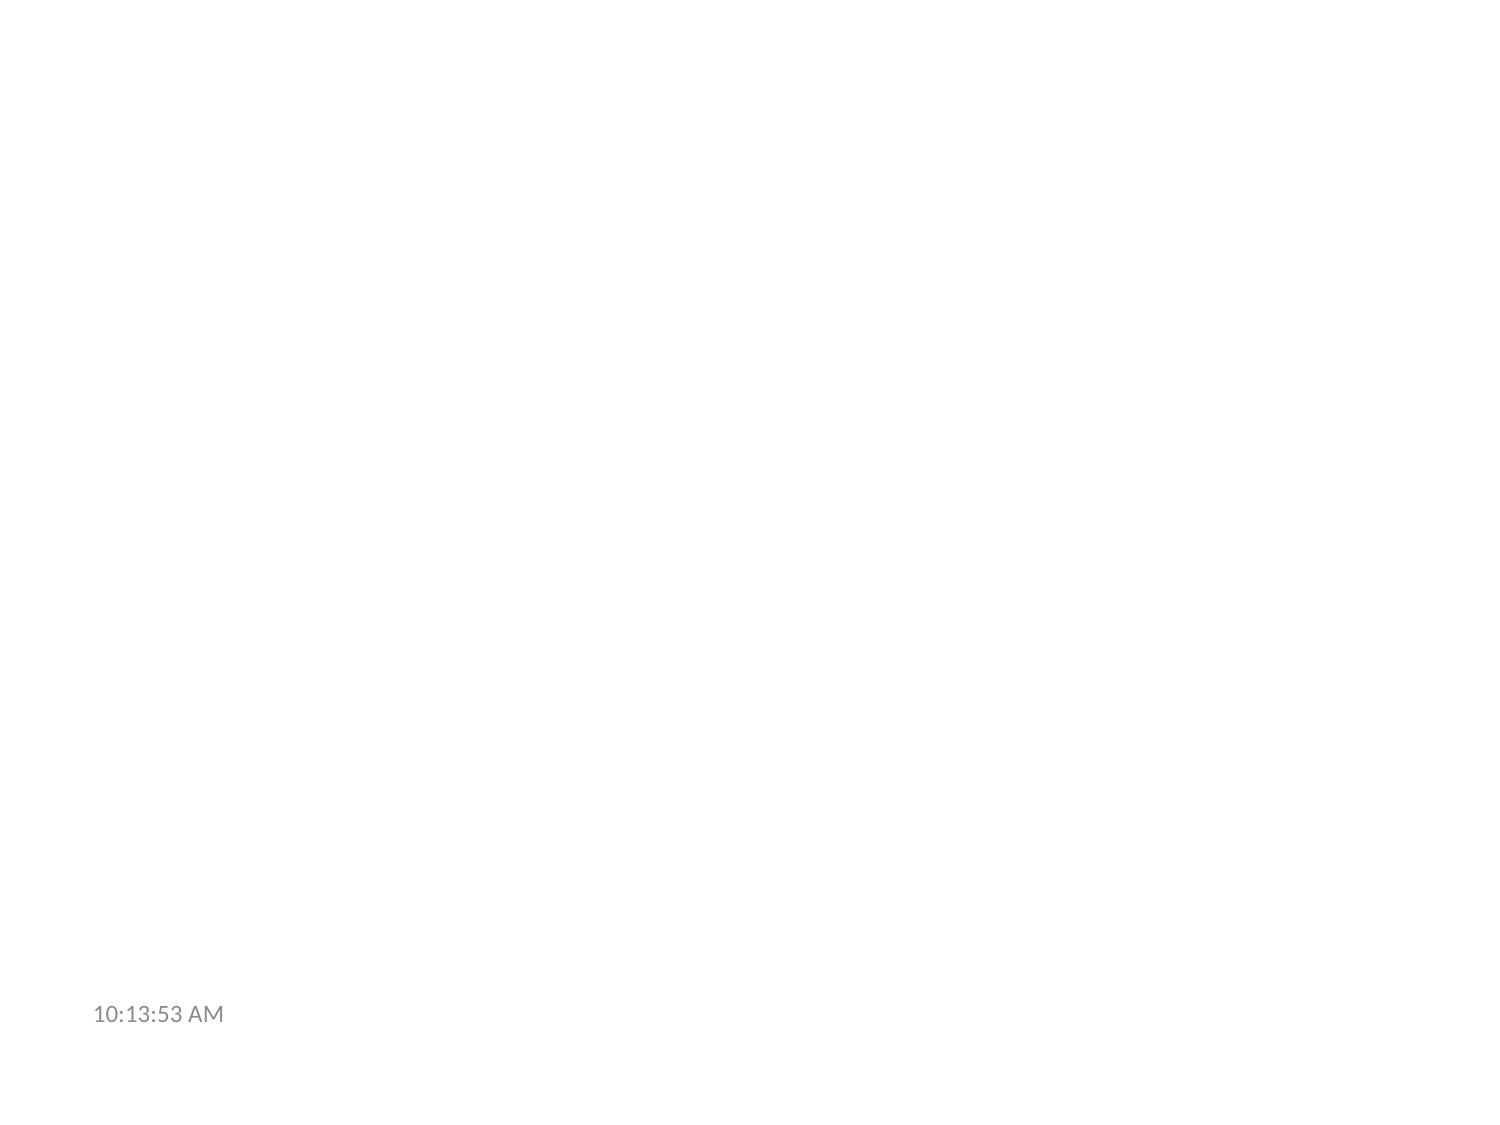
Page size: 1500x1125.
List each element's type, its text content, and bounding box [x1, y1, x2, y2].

text_box 3:35:09 PM [77, 982, 428, 1043]
